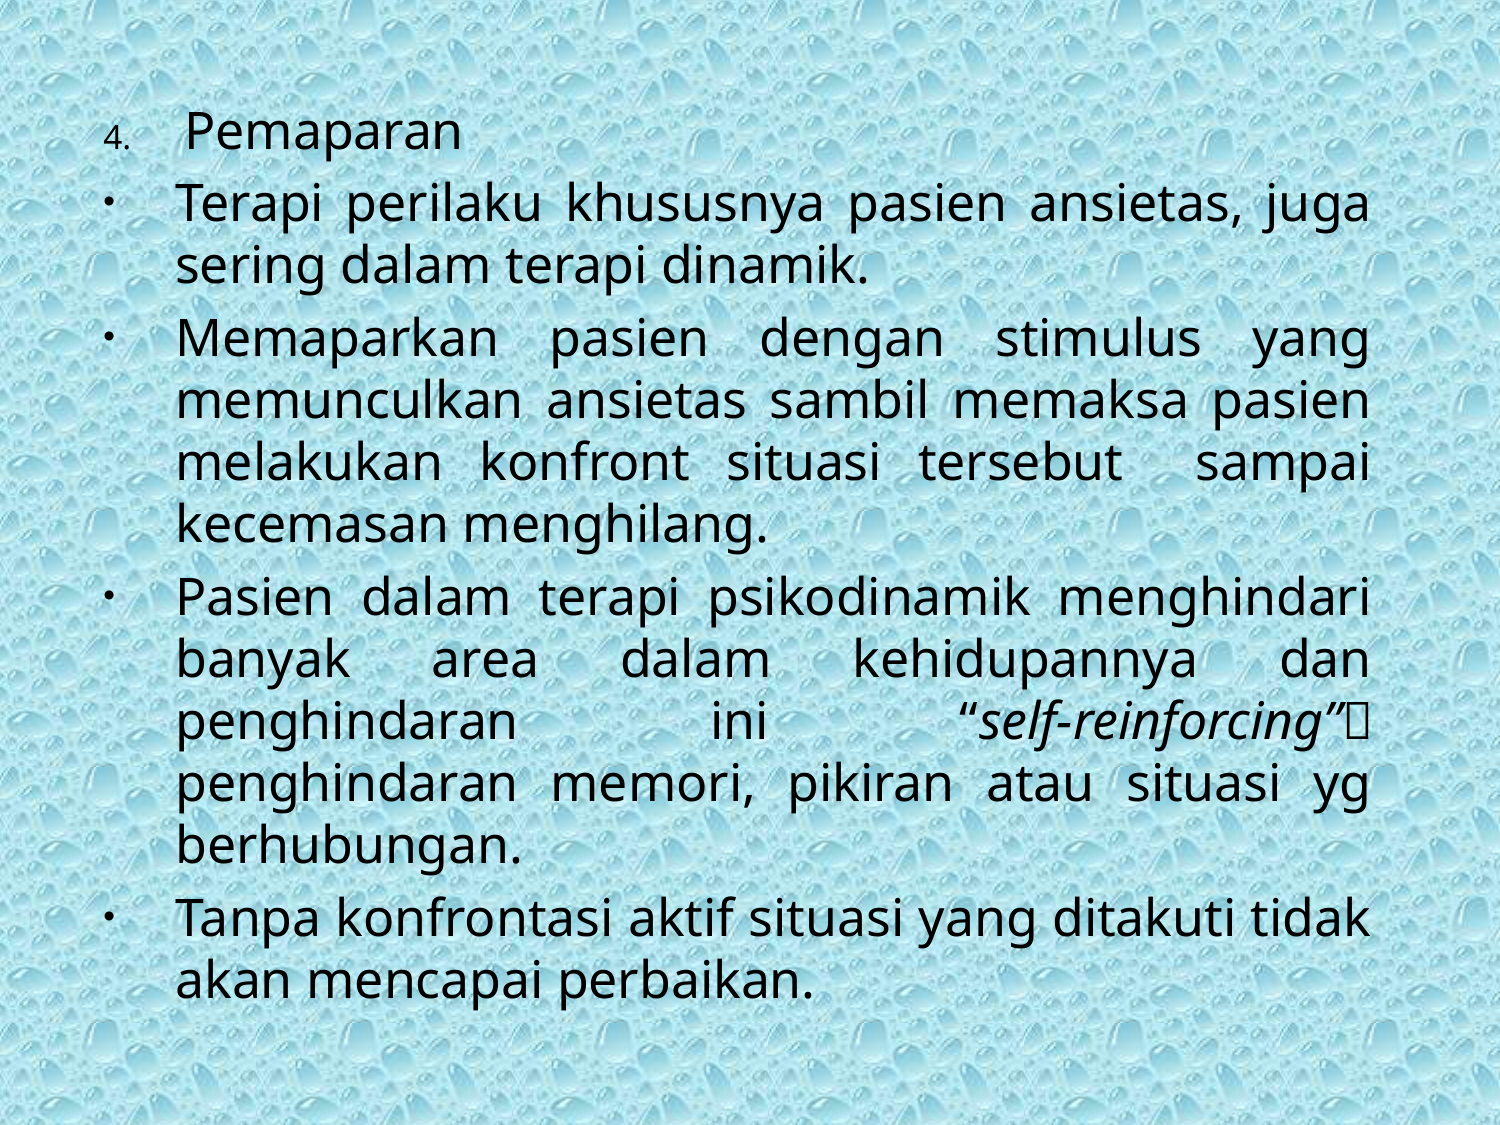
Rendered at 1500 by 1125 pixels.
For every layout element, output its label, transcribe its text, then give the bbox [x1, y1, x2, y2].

subtitle Pemaparan Terapi perilaku khususnya pasien ansietas, juga sering dalam terapi dinamik. Memaparkan pasien dengan stimulus yang memunculkan ansietas sambil memaksa pasien melakukan konfront situasi tersebut sampai kecemasan menghilang. Pasien dalam terapi psikodinamik menghindari banyak area dalam kehidupannya dan penghindaran ini “self-reinforcing” penghindaran memori, pikiran atau situasi yg berhubungan. Tanpa konfrontasi aktif situasi yang ditakuti tidak akan mencapai perbaikan. [88, 90, 1388, 1024]
picture [0, 0, 1500, 1125]
